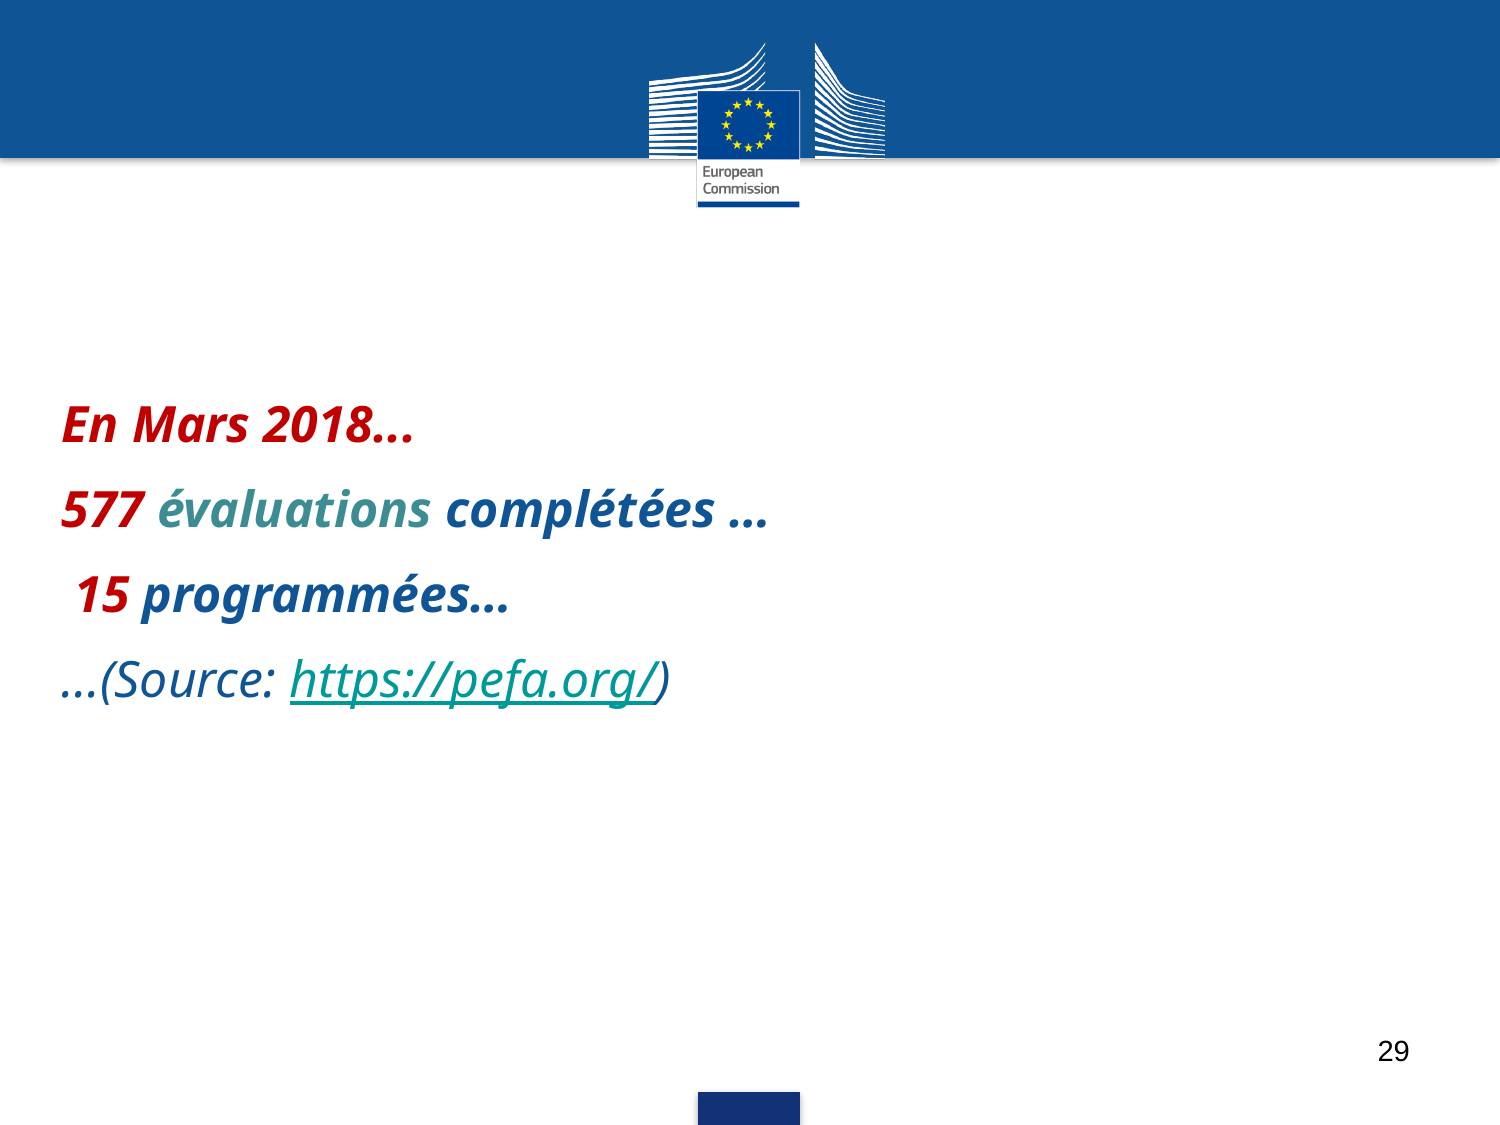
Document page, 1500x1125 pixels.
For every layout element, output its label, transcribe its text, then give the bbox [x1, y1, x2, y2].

picture [649, 42, 885, 208]
slide_number 29 [1074, 1024, 1426, 1103]
list En Mars 2018... 577 évaluations complétées … 15 programmées… ...(Source: https://pefa.org/) [46, 385, 1466, 799]
